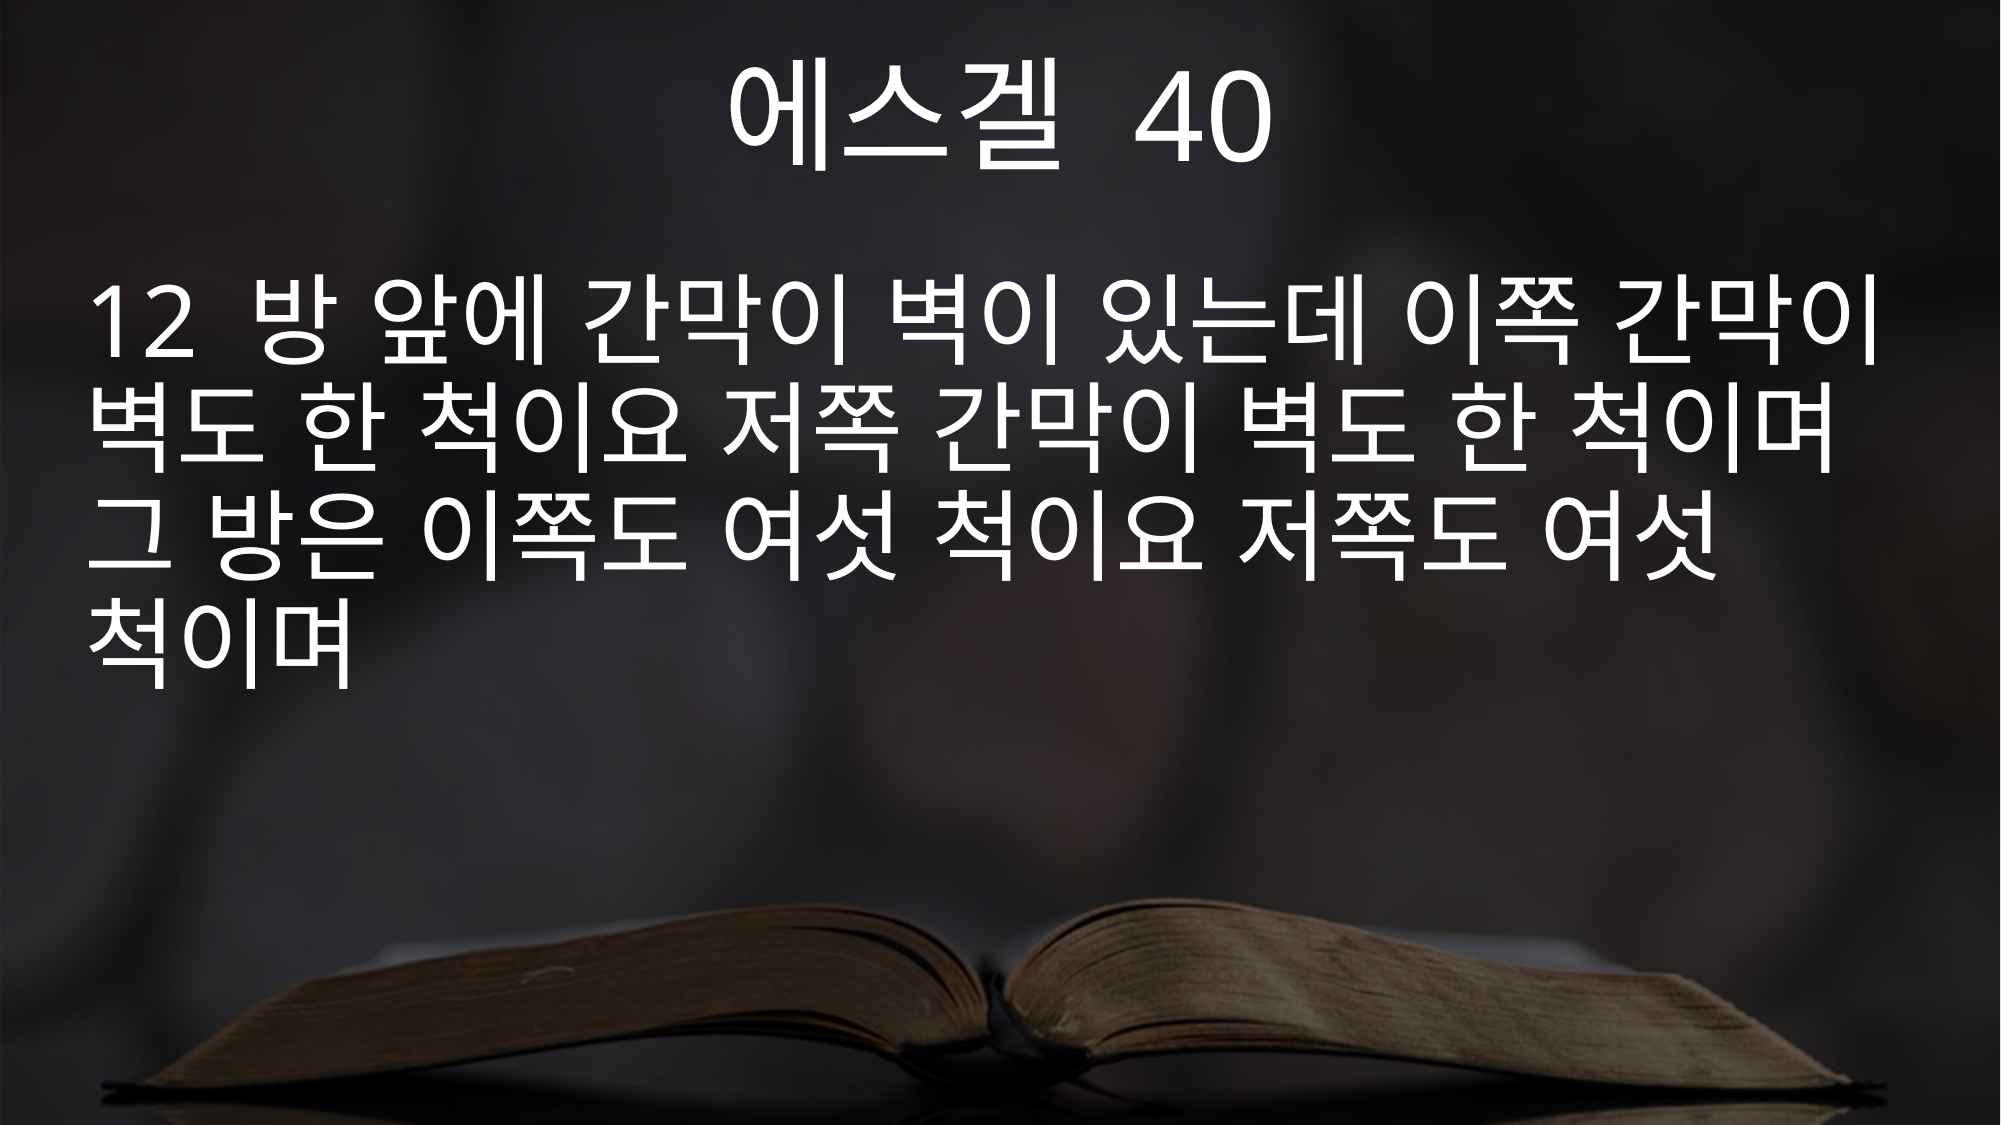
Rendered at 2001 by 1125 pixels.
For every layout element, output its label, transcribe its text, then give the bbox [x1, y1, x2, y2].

picture [0, 0, 2001, 1125]
footer 에스겔 40 [0, 32, 2000, 192]
list 12 방 앞에 간막이 벽이 있는데 이쪽 간막이 벽도 한 척이요 저쪽 간막이 벽도 한 척이며 그 방은 이쪽도 여섯 척이요 저쪽도 여섯 척이며 [69, 263, 1953, 423]
